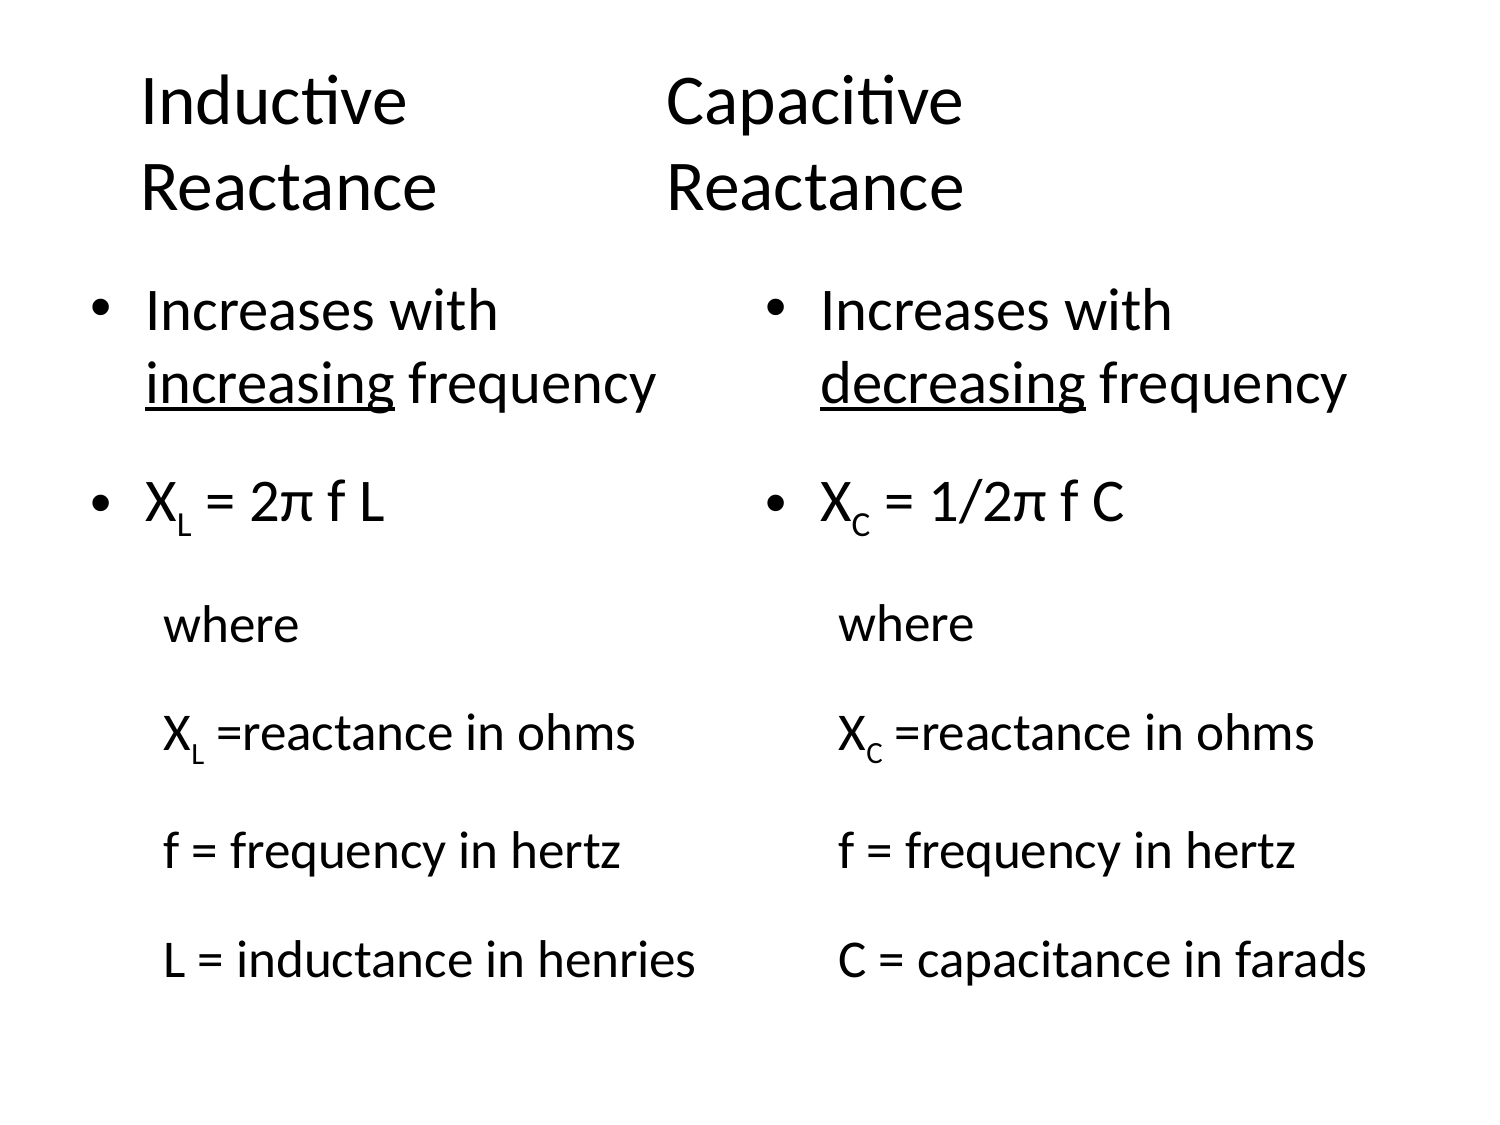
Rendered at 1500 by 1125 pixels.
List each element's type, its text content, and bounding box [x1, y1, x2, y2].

title Inductive Capacitive Reactance Reactance [75, 45, 1425, 233]
text_box Increases with decreasing frequency XC = 1/2π f C where XC =reactance in ohms f = frequency in hertz C = capacitance in farads [749, 262, 1413, 1005]
list Increases with increasing frequency XL = 2π f L where XL =reactance in ohms f = frequency in hertz L = inductance in henries [75, 262, 749, 1005]
